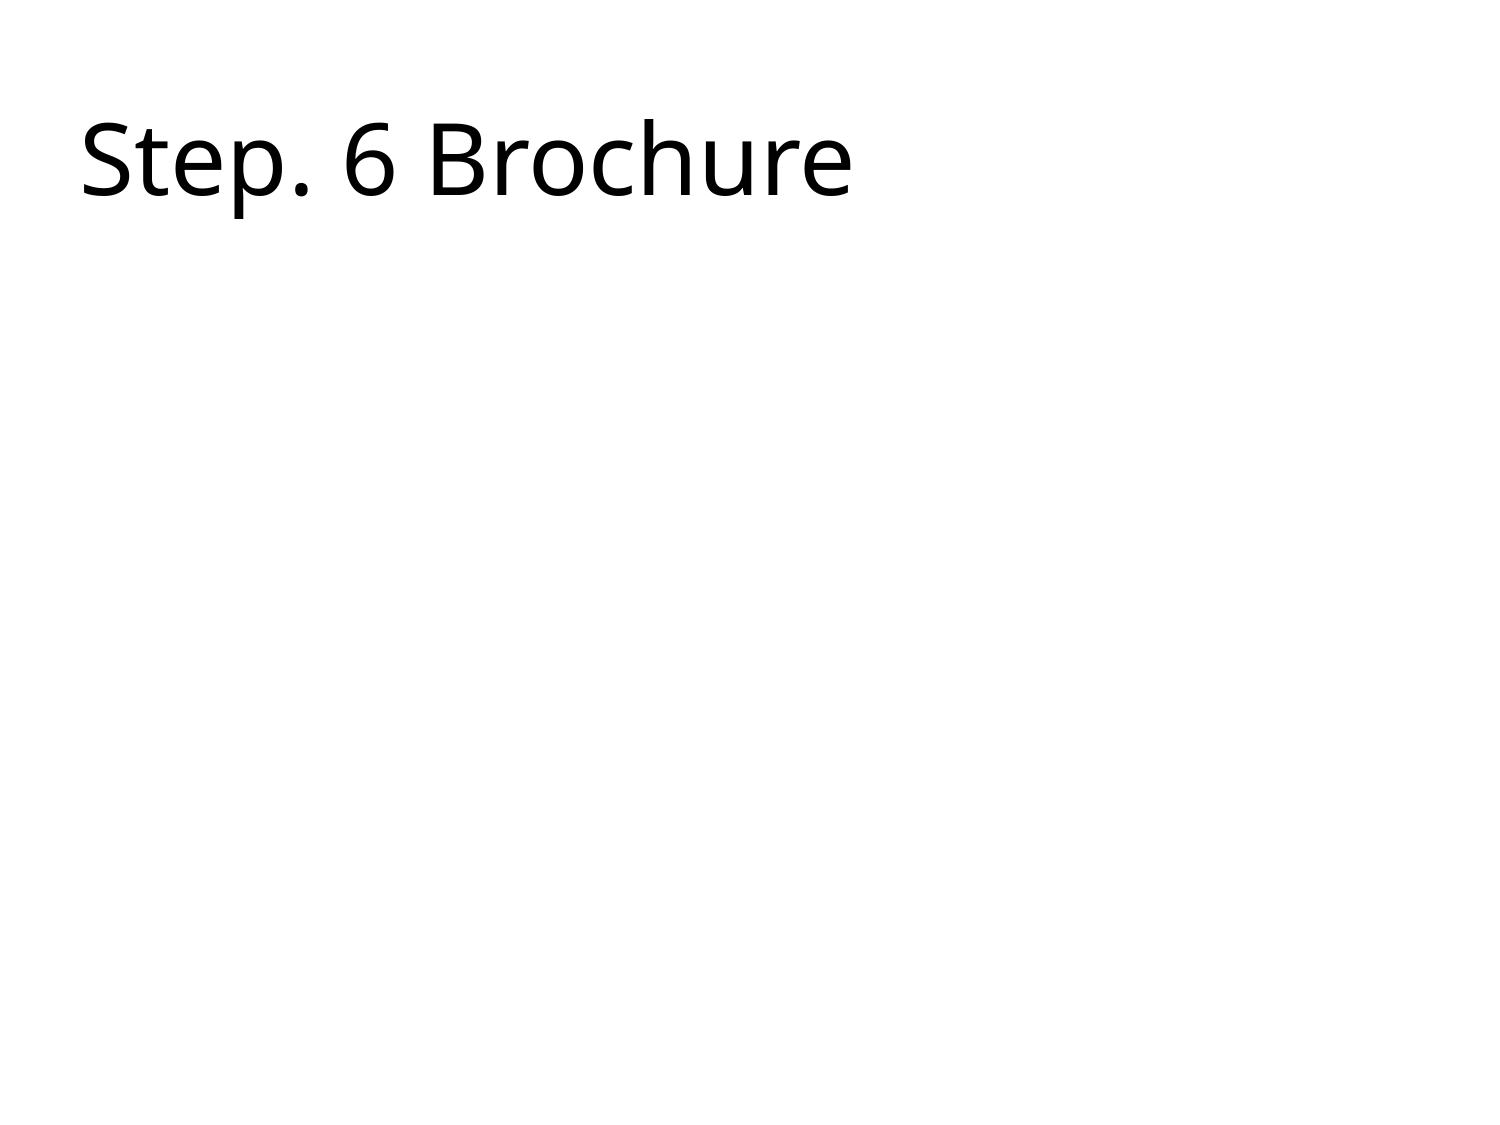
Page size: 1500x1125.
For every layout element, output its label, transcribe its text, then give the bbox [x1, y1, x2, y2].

text_box Step. 6 Brochure [64, 88, 963, 223]
